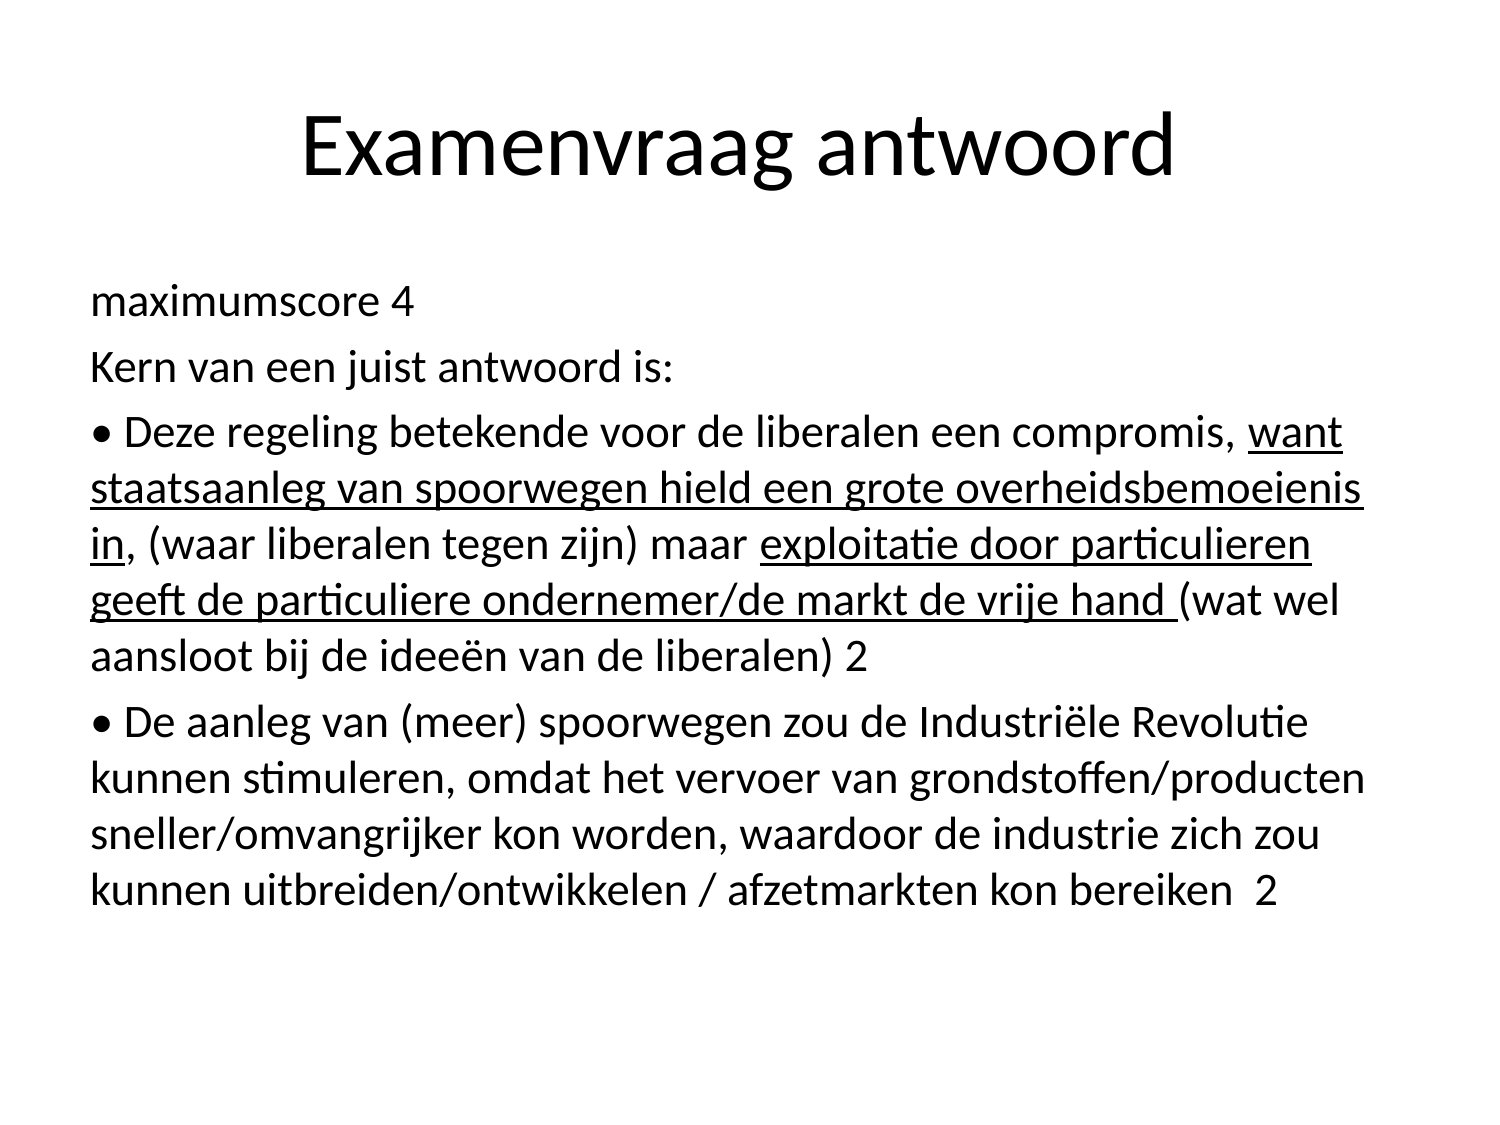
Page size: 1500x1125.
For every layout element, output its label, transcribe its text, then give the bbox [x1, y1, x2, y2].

title Examenvraag antwoord [75, 45, 1425, 233]
list maximumscore 4 Kern van een juist antwoord is: • Deze regeling betekende voor de liberalen een compromis, want staatsaanleg van spoorwegen hield een grote overheidsbemoeienis in, (waar liberalen tegen zijn) maar exploitatie door particulieren geeft de particuliere ondernemer/de markt de vrije hand (wat wel aansloot bij de ideeën van de liberalen) 2 • De aanleg van (meer) spoorwegen zou de Industriële Revolutie kunnen stimuleren, omdat het vervoer van grondstoffen/producten sneller/omvangrijker kon worden, waardoor de industrie zich zou kunnen uitbreiden/ontwikkelen / afzetmarkten kon bereiken 2 [75, 262, 1425, 1005]
